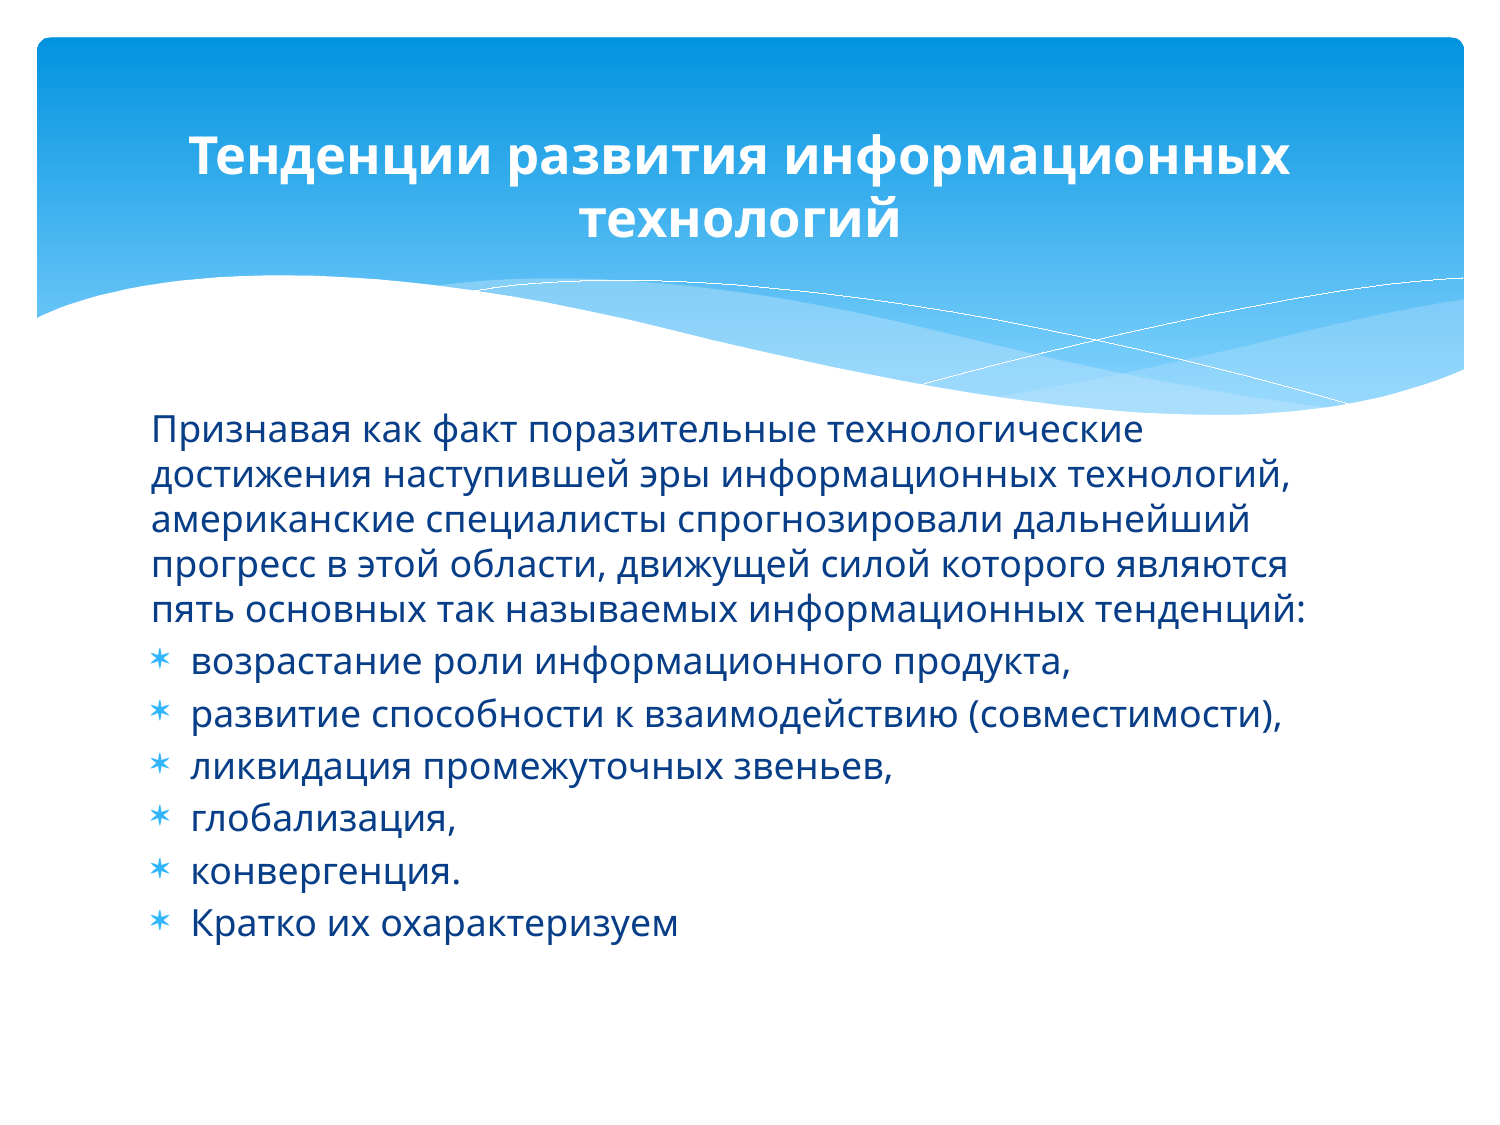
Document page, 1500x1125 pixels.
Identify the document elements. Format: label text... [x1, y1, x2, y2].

title Тенденции развития информационных технологий [64, 113, 1415, 320]
list Признавая как факт поразительные технологические достижения наступившей эры информационных технологий, американские специалисты спрогнозировали дальнейший прогресс в этой области, движущей силой которого являются пять основных так называемых информационных тенденций: возрастание роли информационного продукта, развитие способности к взаимодействию (совместимости), ликвидация промежуточных звеньев, глобализация, конвергенция. Кратко их охарактеризуем [135, 397, 1352, 964]
